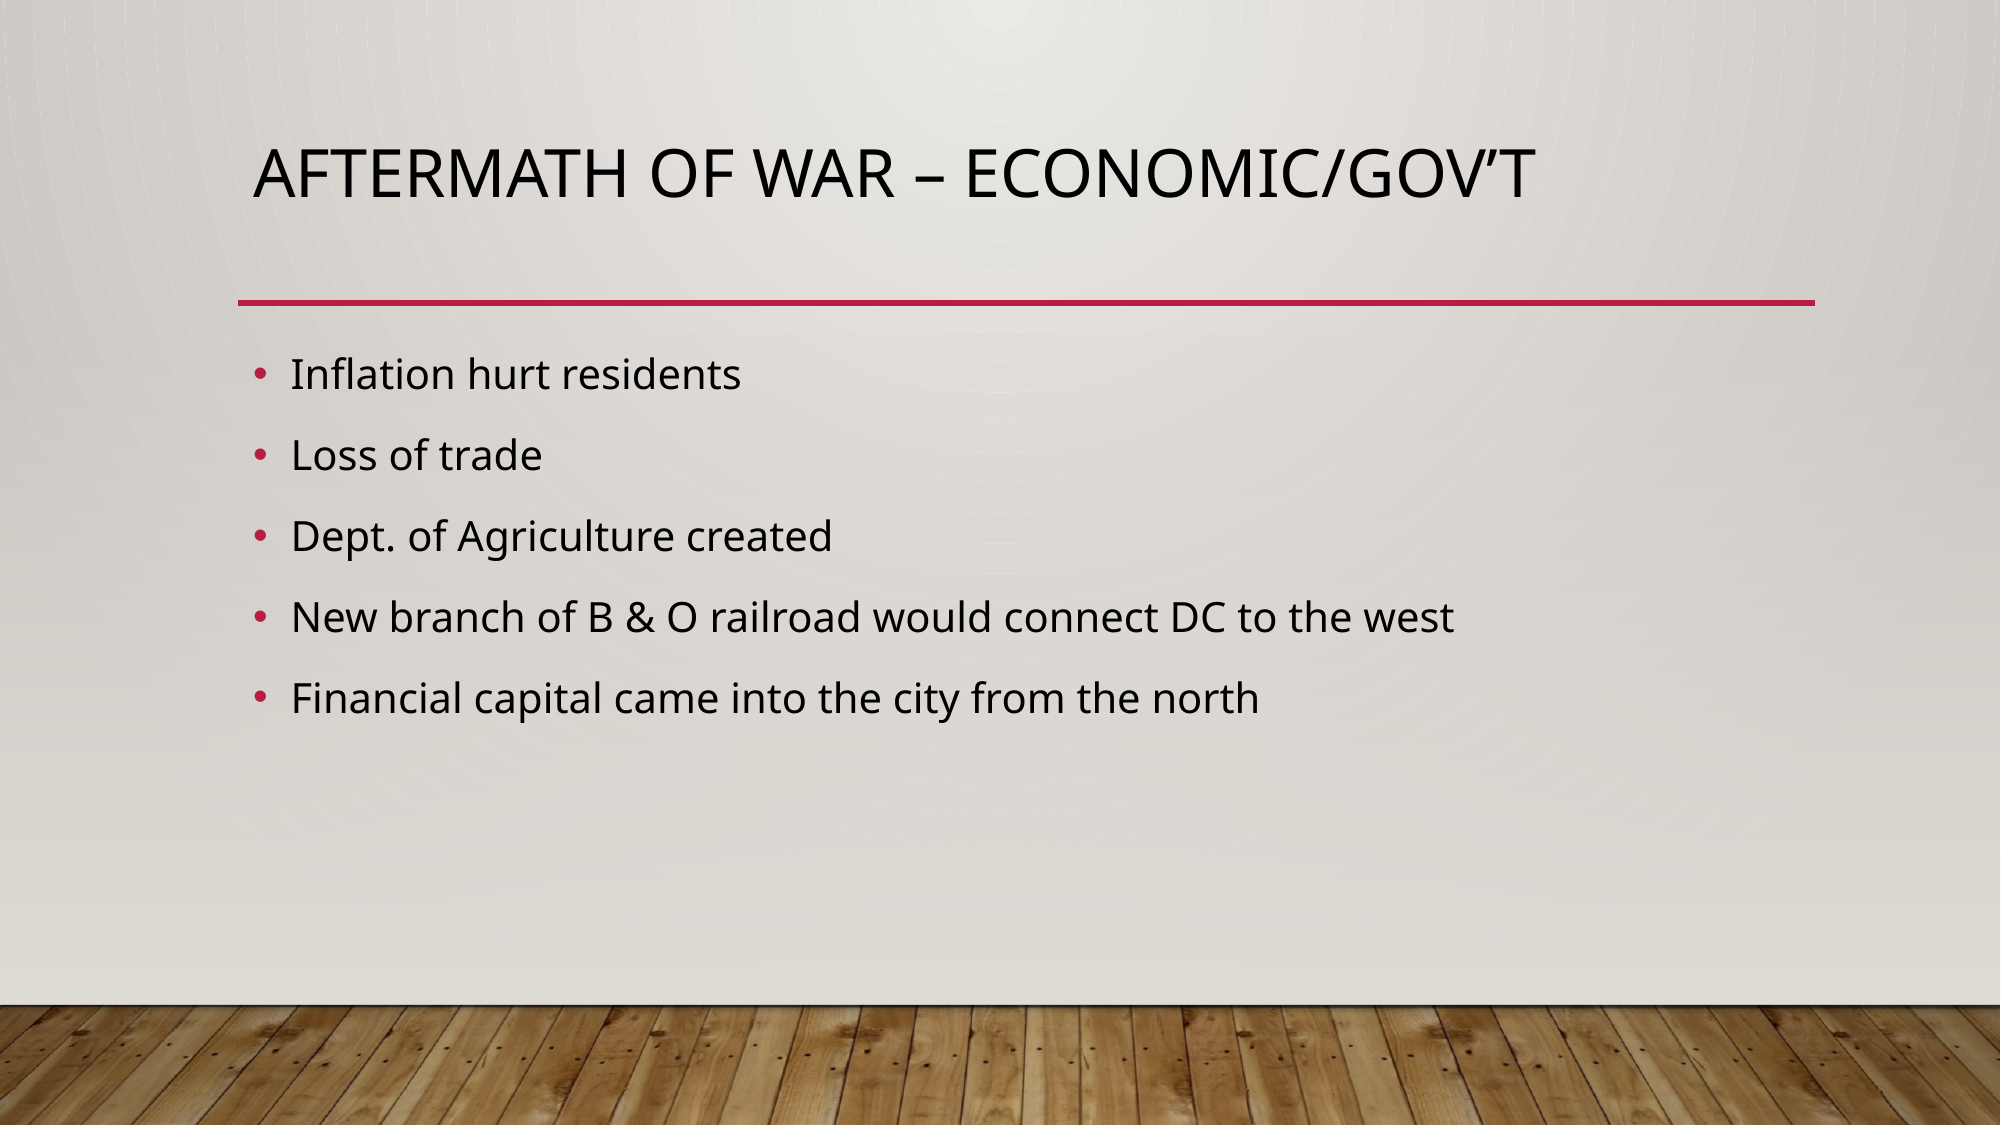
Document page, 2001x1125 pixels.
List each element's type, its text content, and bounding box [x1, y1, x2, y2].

picture [0, 1005, 2000, 1125]
title Aftermath of war – economic/gov’t [238, 131, 1814, 305]
list Inflation hurt residents Loss of trade Dept. of Agriculture created New branch of B & O railroad would connect DC to the west Financial capital came into the city from the north [238, 330, 1814, 897]
